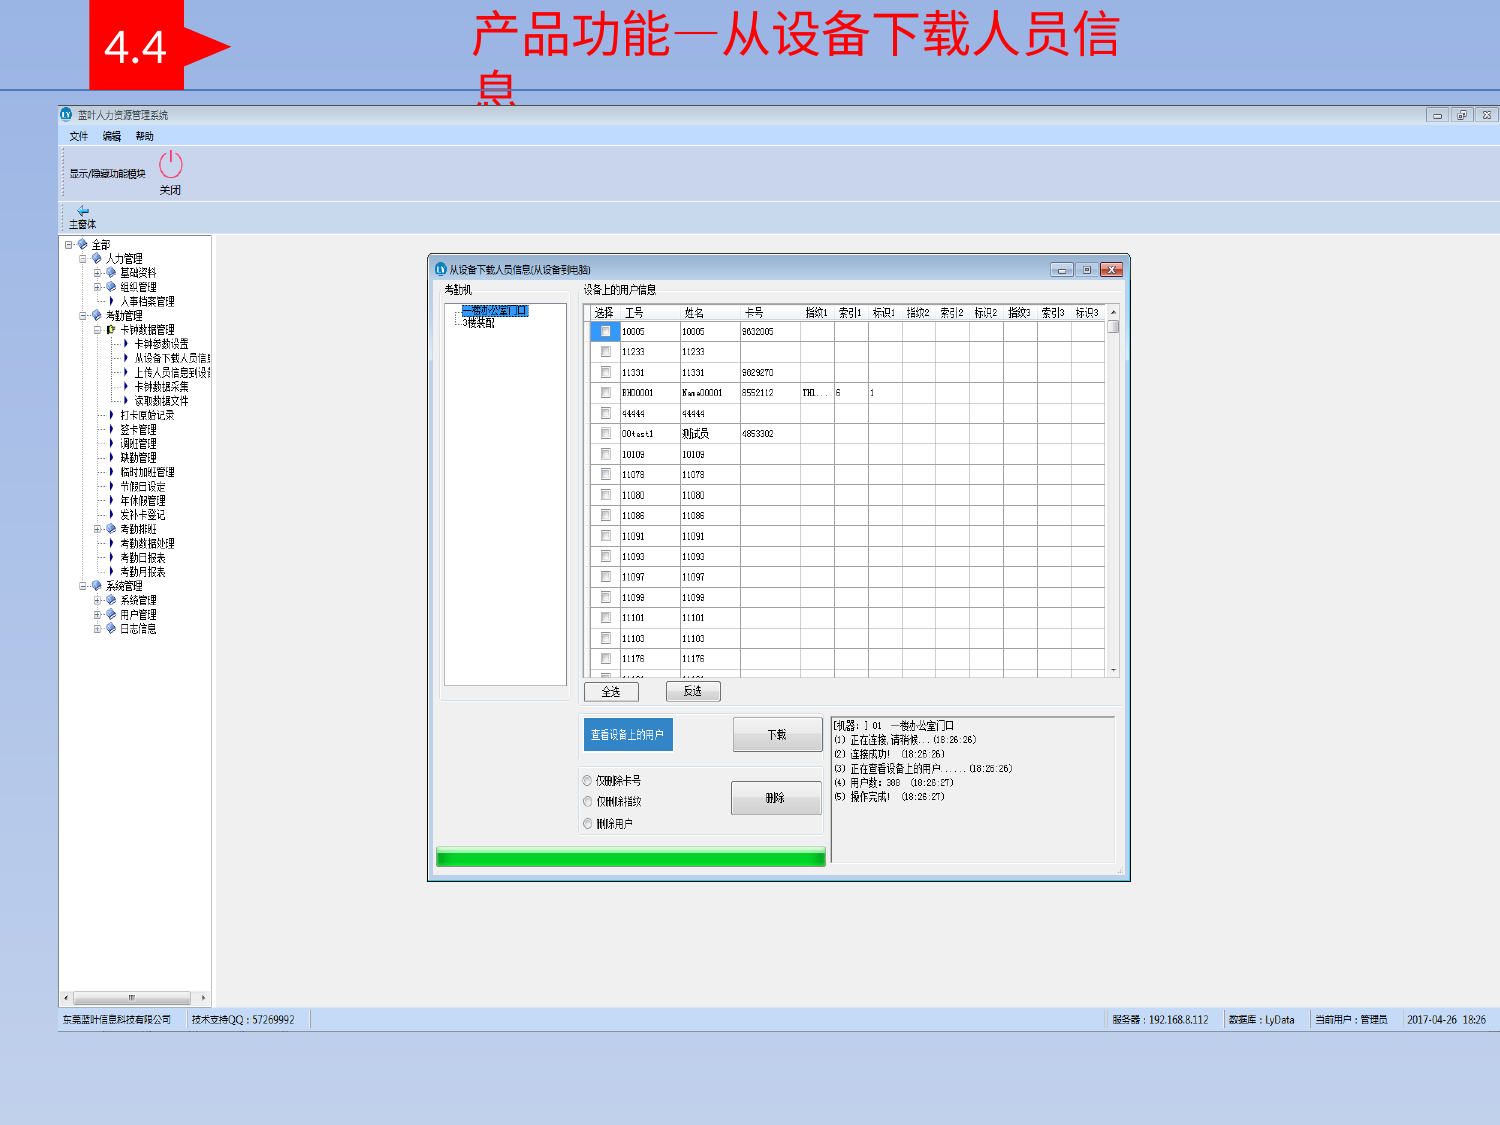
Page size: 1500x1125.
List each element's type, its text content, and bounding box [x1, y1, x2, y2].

text_box [182, 24, 234, 70]
picture [58, 105, 1500, 1032]
text_box 产品功能—从设备下载人员信息 [457, 0, 1184, 89]
text_box 4.4 [89, 6, 182, 81]
text_box 产品功能—从设备下载人员信息 [457, 98, 1184, 104]
text_box [87, 0, 186, 89]
